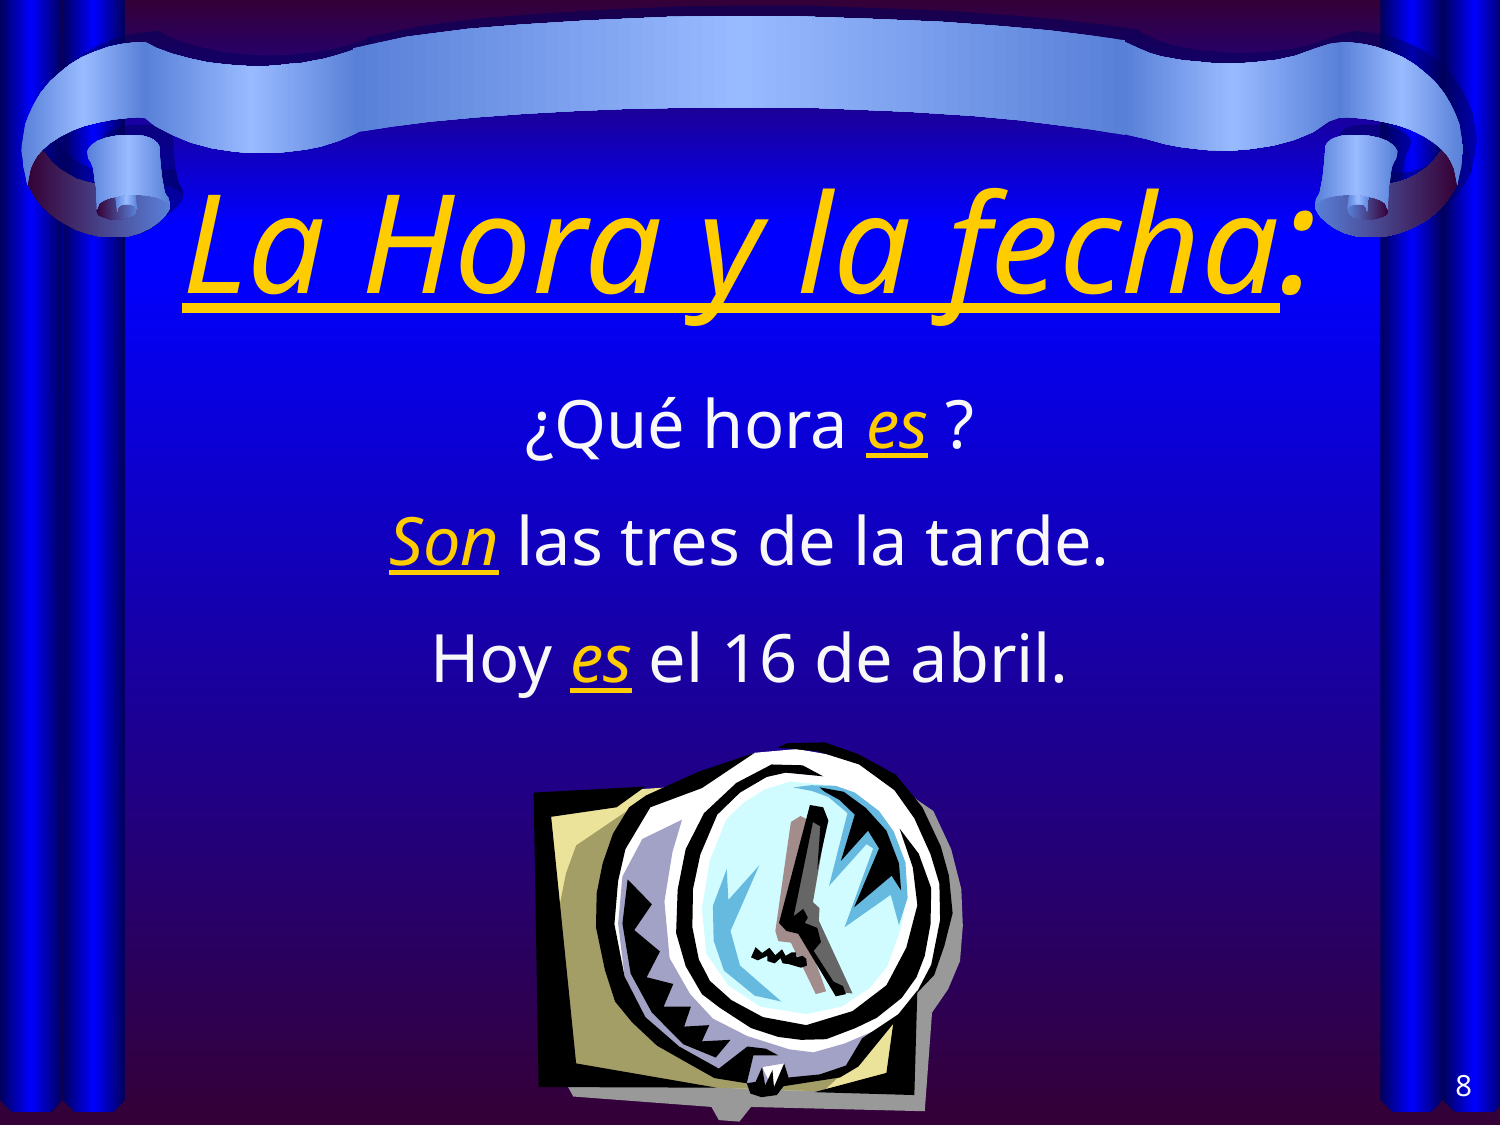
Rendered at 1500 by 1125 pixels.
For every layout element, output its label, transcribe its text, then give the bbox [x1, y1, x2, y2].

slide_number 8 [1187, 1050, 1500, 1125]
list ¿Qué hora es ? Son las tres de la tarde. Hoy es el 16 de abril. [112, 350, 1388, 738]
picture [533, 740, 967, 1125]
title La Hora y la fecha: [112, 112, 1388, 300]
